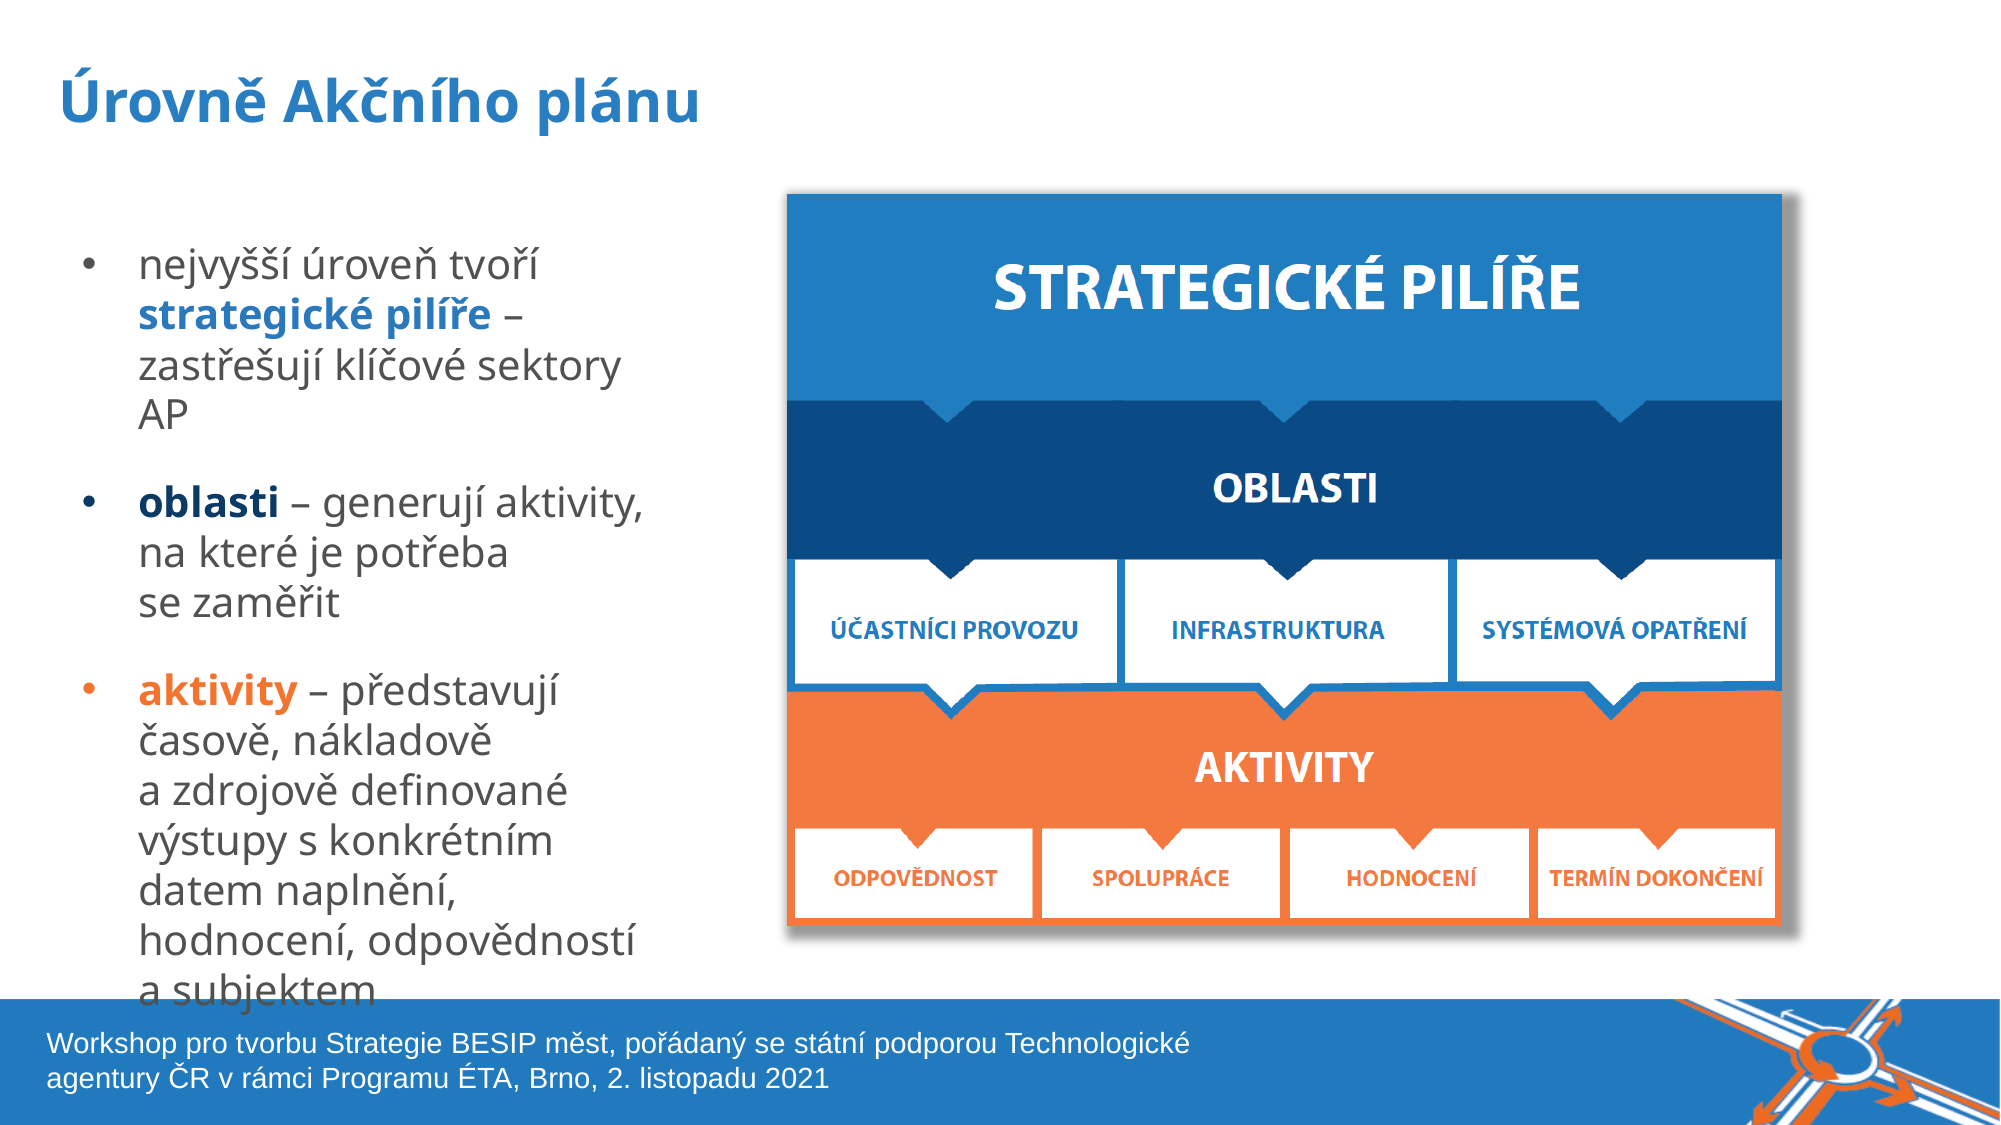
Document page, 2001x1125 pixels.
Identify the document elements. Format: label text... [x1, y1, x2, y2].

text_box Úrovně Akčního plánu [43, 56, 1471, 142]
text_box nejvyšší úroveň tvoří strategické pilíře – zastřešují klíčové sektory AP oblasti – generují aktivity, na které je potřeba se zaměřit aktivity – představují časově, nákladově a zdrojově definované výstupy s konkrétním datem naplnění, hodnocení, odpovědností a subjektem [66, 230, 691, 1022]
text_box Workshop pro tvorbu Strategie BESIP měst, pořádaný se státní podporou Technologické agentury ČR v rámci Programu ÉTA, Brno, 2. listopadu 2021 [31, 1016, 1257, 1102]
picture [0, 999, 2000, 1125]
picture [787, 194, 1782, 926]
